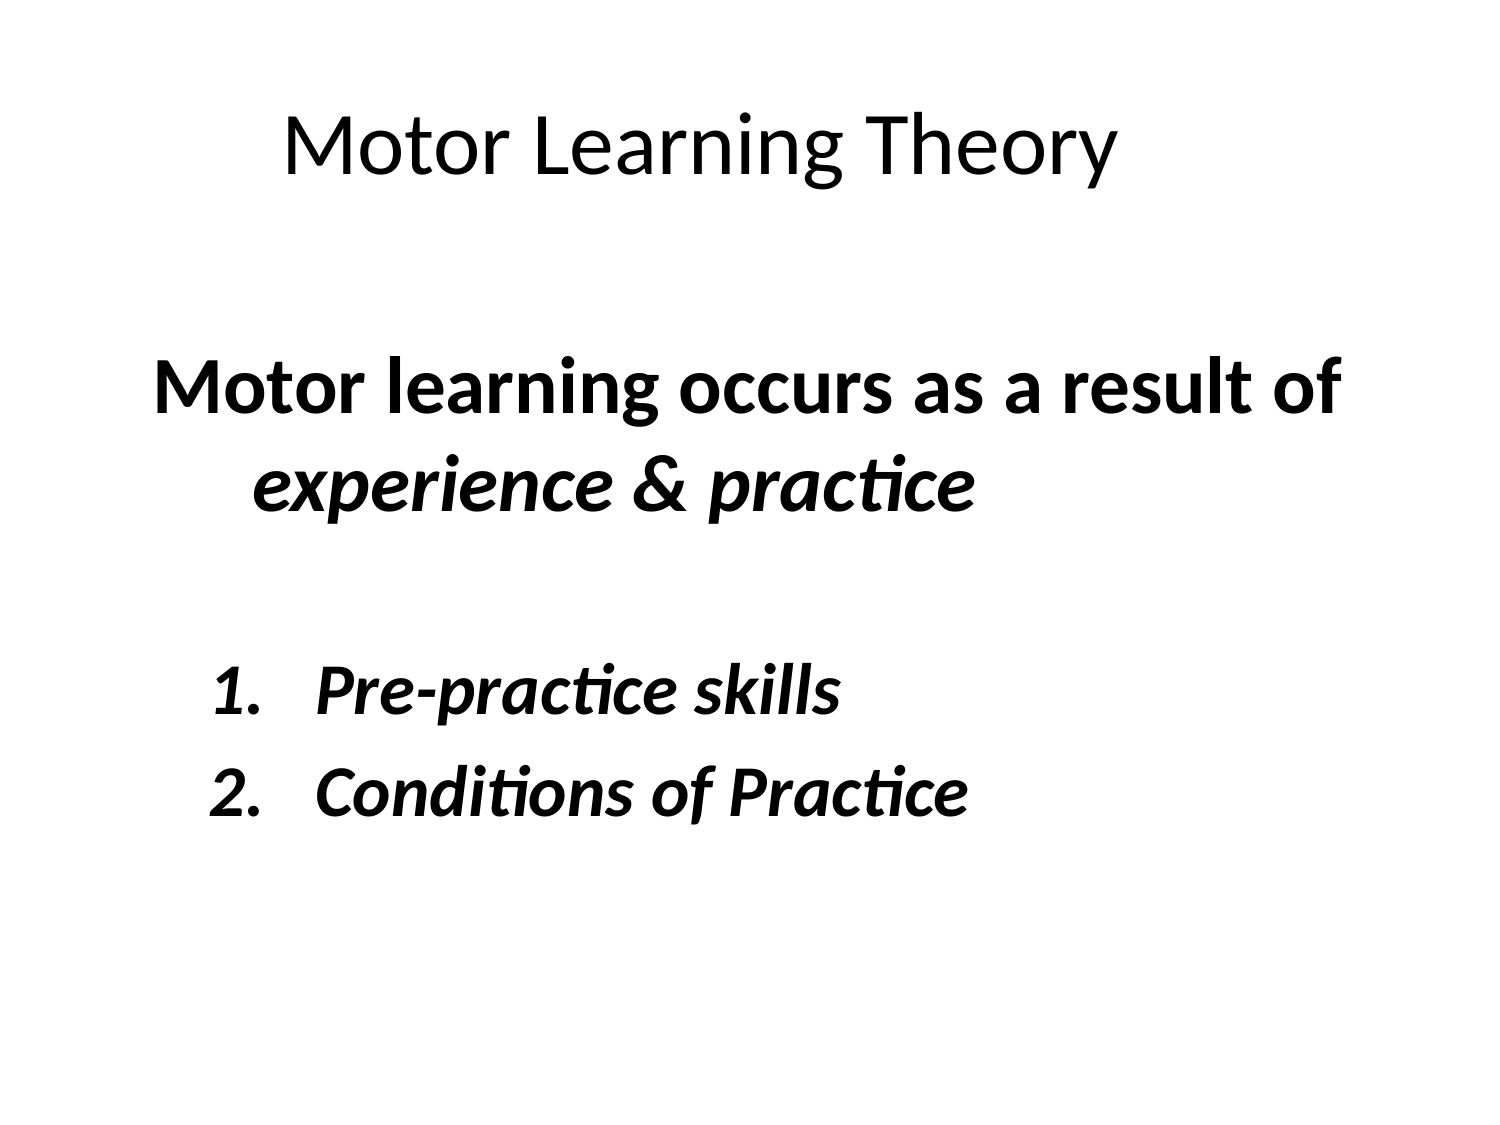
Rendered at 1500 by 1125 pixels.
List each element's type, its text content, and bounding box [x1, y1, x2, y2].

title Motor Learning Theory [122, 52, 1279, 225]
list Motor learning occurs as a result of experience & practice Pre-practice skills Conditions of Practice [137, 324, 1500, 1063]
